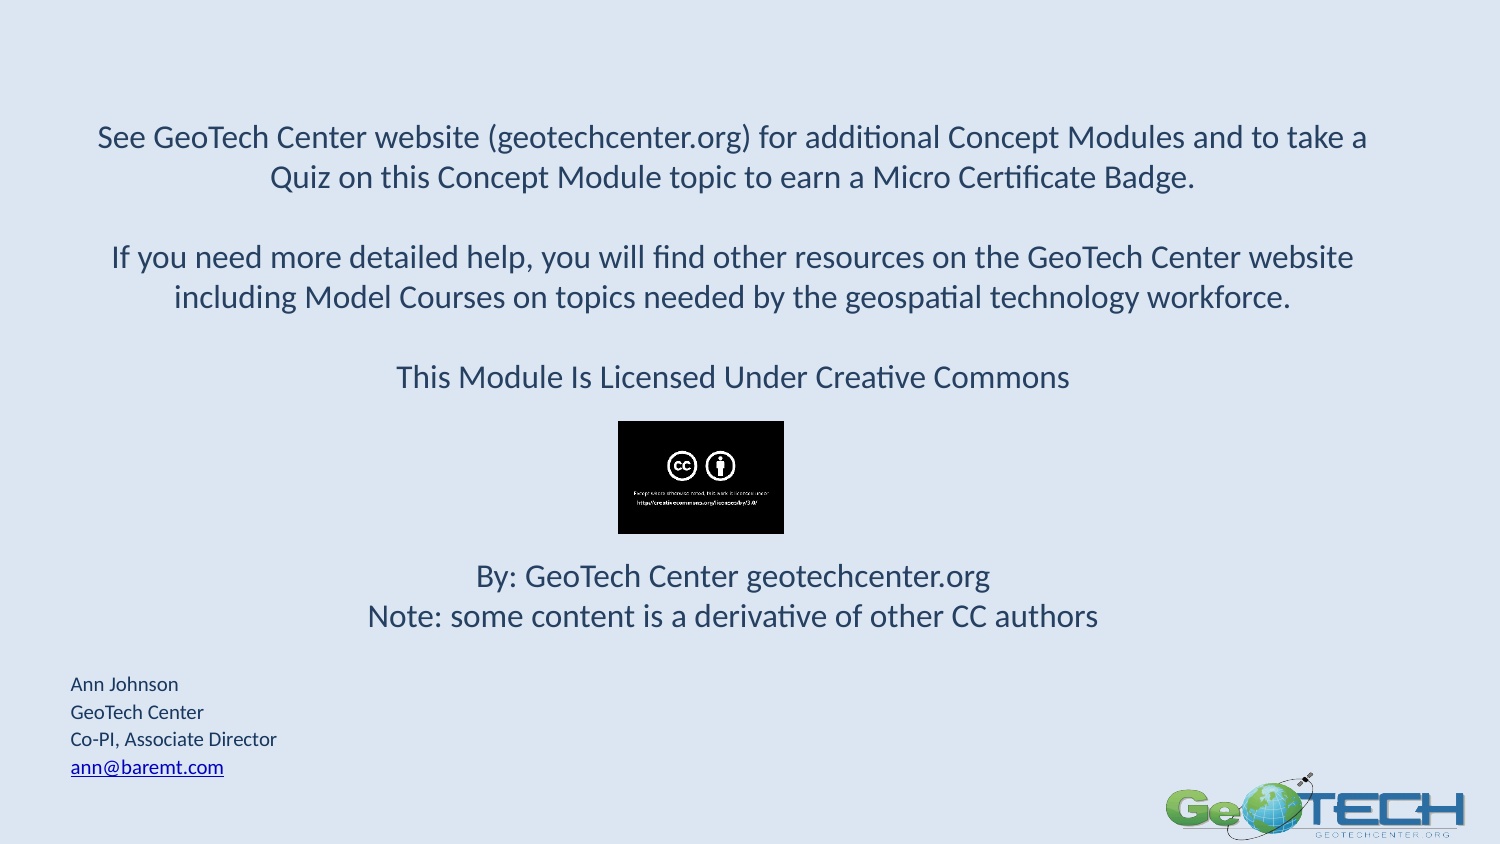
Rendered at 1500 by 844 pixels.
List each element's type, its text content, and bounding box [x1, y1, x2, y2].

picture [617, 421, 785, 534]
list Ann Johnson GeoTech Center Co-PI, Associate Director ann@baremt.com 2-27-2018 V6 [55, 646, 1406, 844]
title See GeoTech Center website (geotechcenter.org) for additional Concept Modules and to take a Quiz on this Concept Module topic to earn a Micro Certificate Badge. If you need more detailed help, you will find other resources on the GeoTech Center website including Model Courses on topics needed by the geospatial technology workforce. This Module Is Licensed Under Creative Commons By: GeoTech Center geotechcenter.org Note: some content is a derivative of other CC authors [55, 410, 1412, 520]
picture [1406, 769, 1478, 844]
